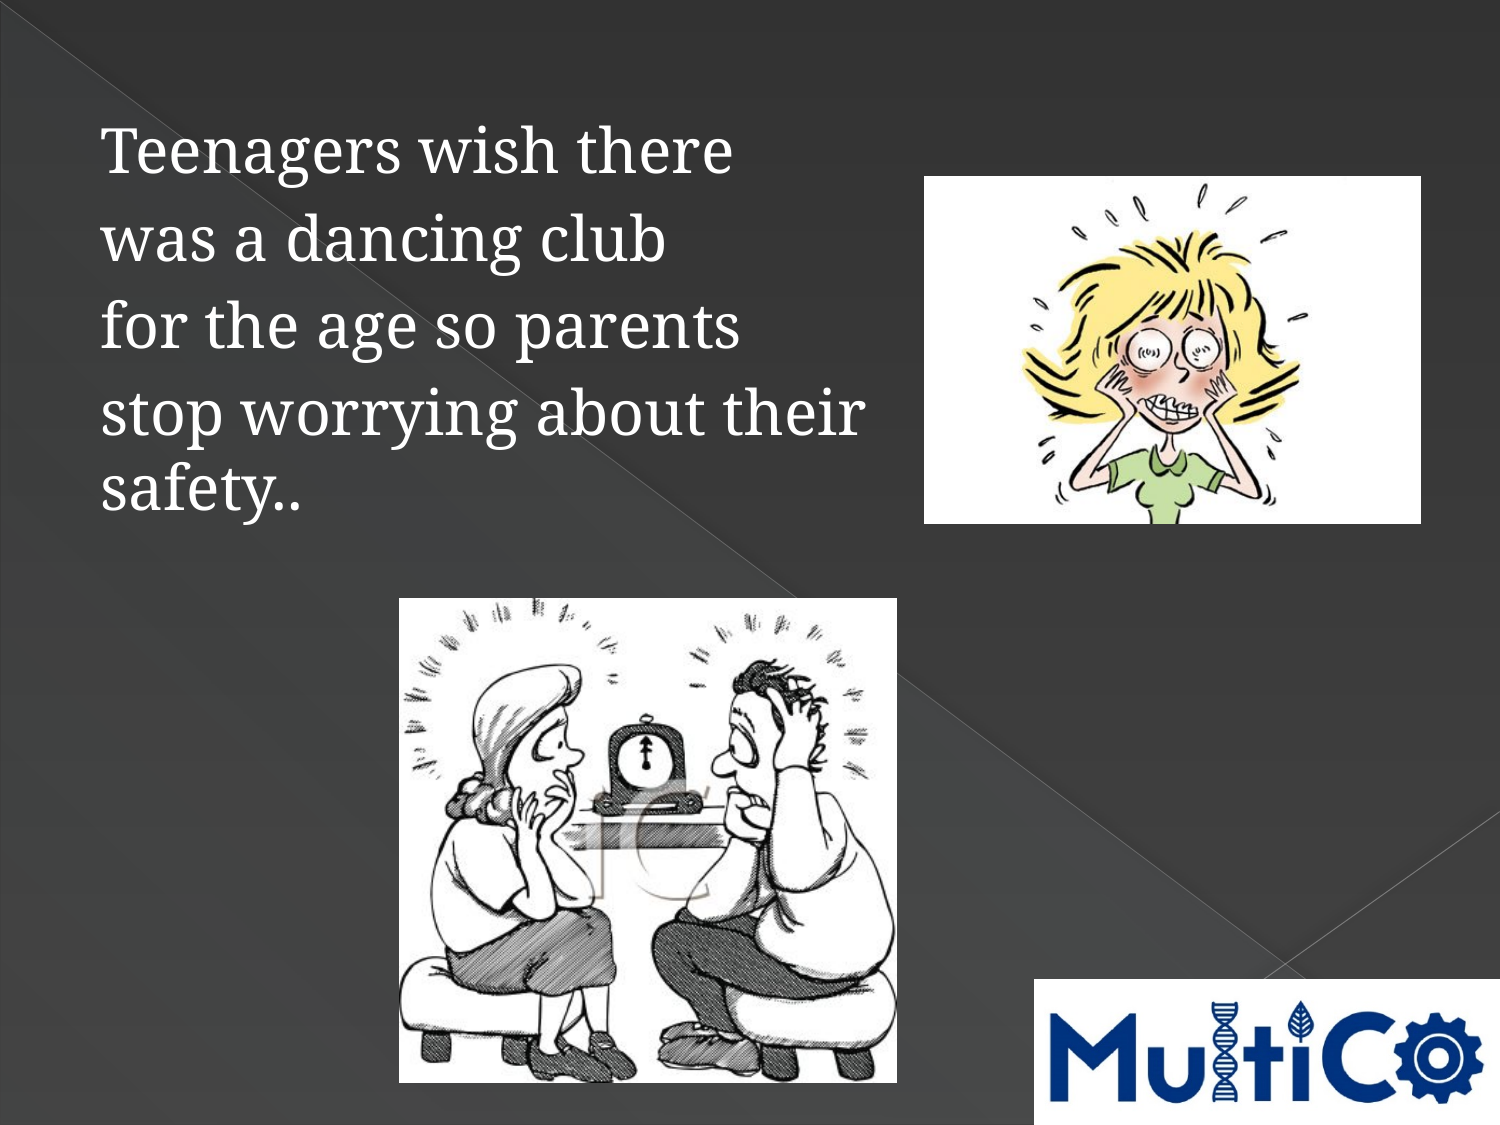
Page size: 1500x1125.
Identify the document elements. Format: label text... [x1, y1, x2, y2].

picture [924, 176, 1421, 524]
list Teenagers wish there was a dancing club for the age so parents stop worrying about their safety.. [75, 103, 925, 1088]
picture [1034, 979, 1500, 1125]
picture [399, 598, 898, 1083]
